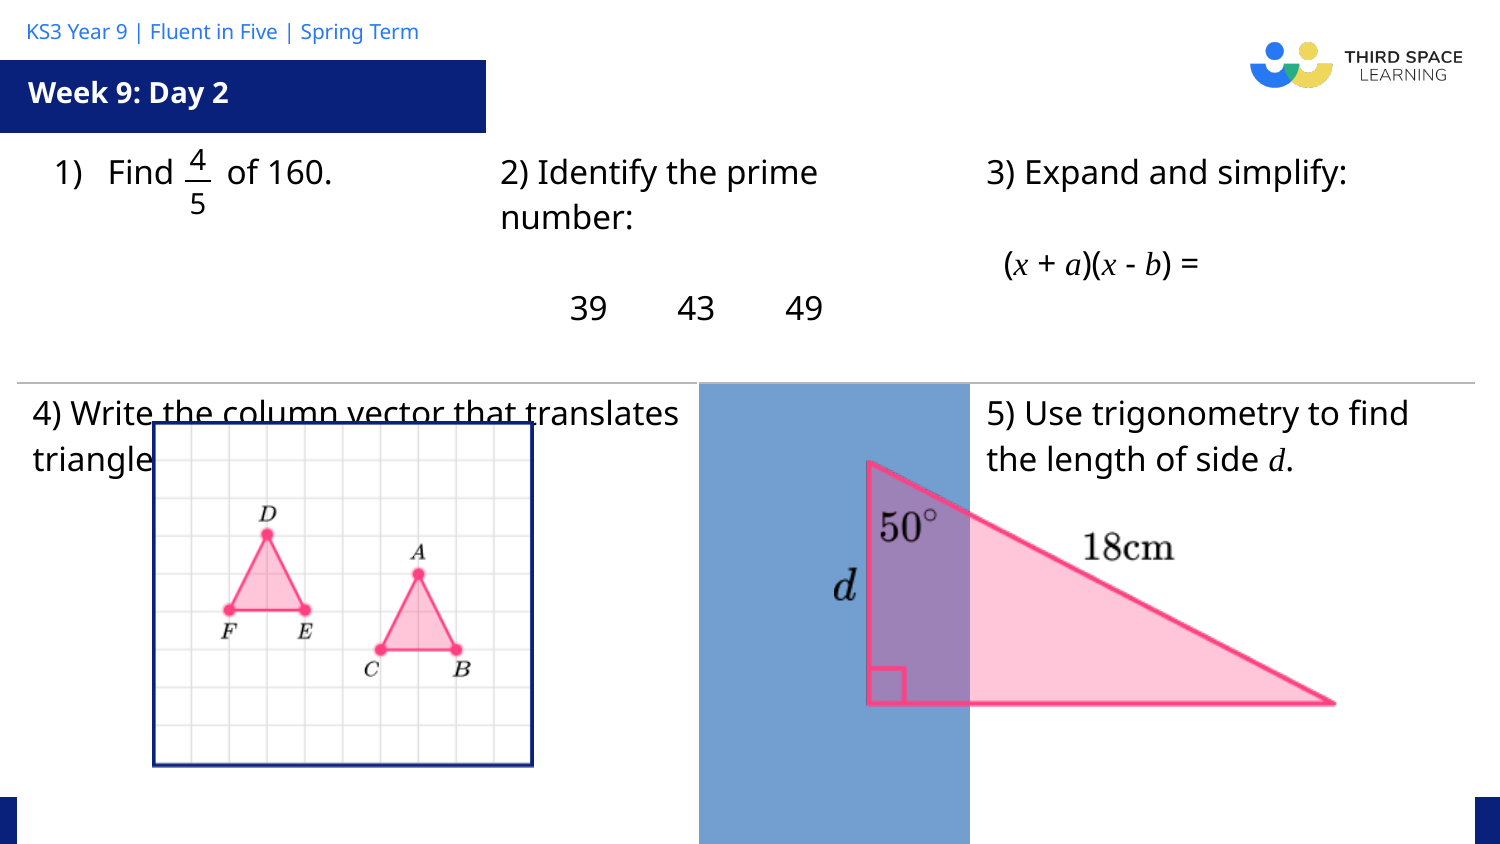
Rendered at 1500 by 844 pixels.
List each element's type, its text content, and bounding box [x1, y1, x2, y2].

table_cell 4) Write the column vector that translates triangle ABC to triangle DEF. [19, 384, 697, 844]
table_header 2) Identify the prime number: 39 43 49 [486, 142, 970, 382]
picture [151, 421, 534, 768]
table_header 3) Expand and simplify: (x + a)(x - b) = [972, 142, 1474, 382]
table_cell 5) Use trigonometry to find the length of side d. [972, 384, 1474, 844]
text_box Week 9: Day 2 [13, 59, 383, 125]
picture [833, 459, 1338, 708]
table_header Find of 160. [19, 142, 484, 382]
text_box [184, 141, 212, 221]
picture [1250, 33, 1465, 99]
